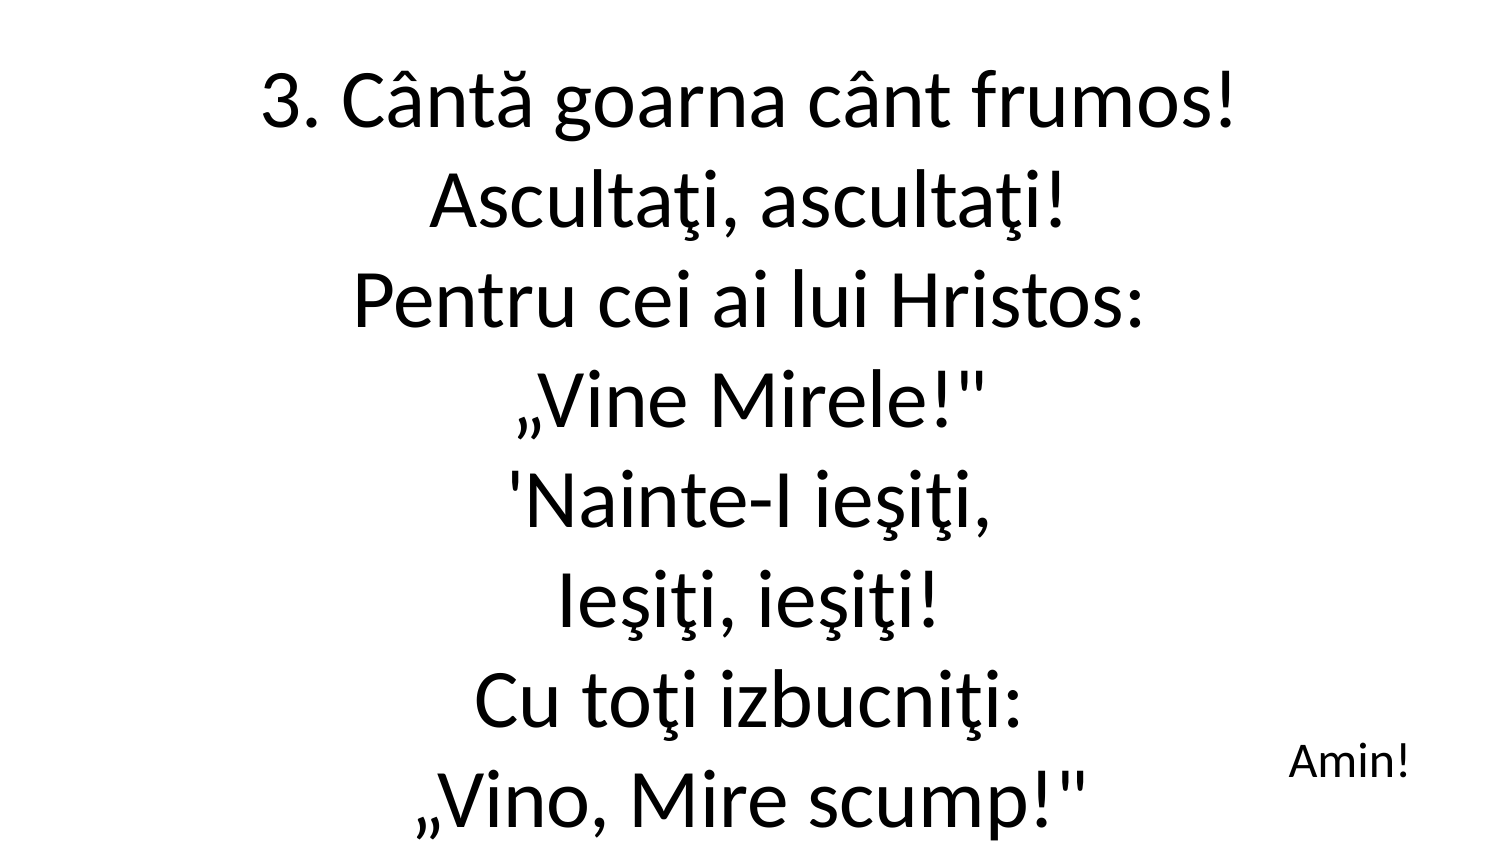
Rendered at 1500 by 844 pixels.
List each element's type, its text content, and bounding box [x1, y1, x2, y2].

text_box 3. Cântă goarna cânt frumos! Ascultaţi, ascultaţi! Pentru cei ai lui Hristos: „Vine Mirele!" 'Nainte-I ieşiţi, Ieşiţi, ieşiţi! Cu toţi izbucniţi: „Vino, Mire scump!" [244, 0, 1256, 844]
text_box Amin! [1273, 674, 1427, 795]
